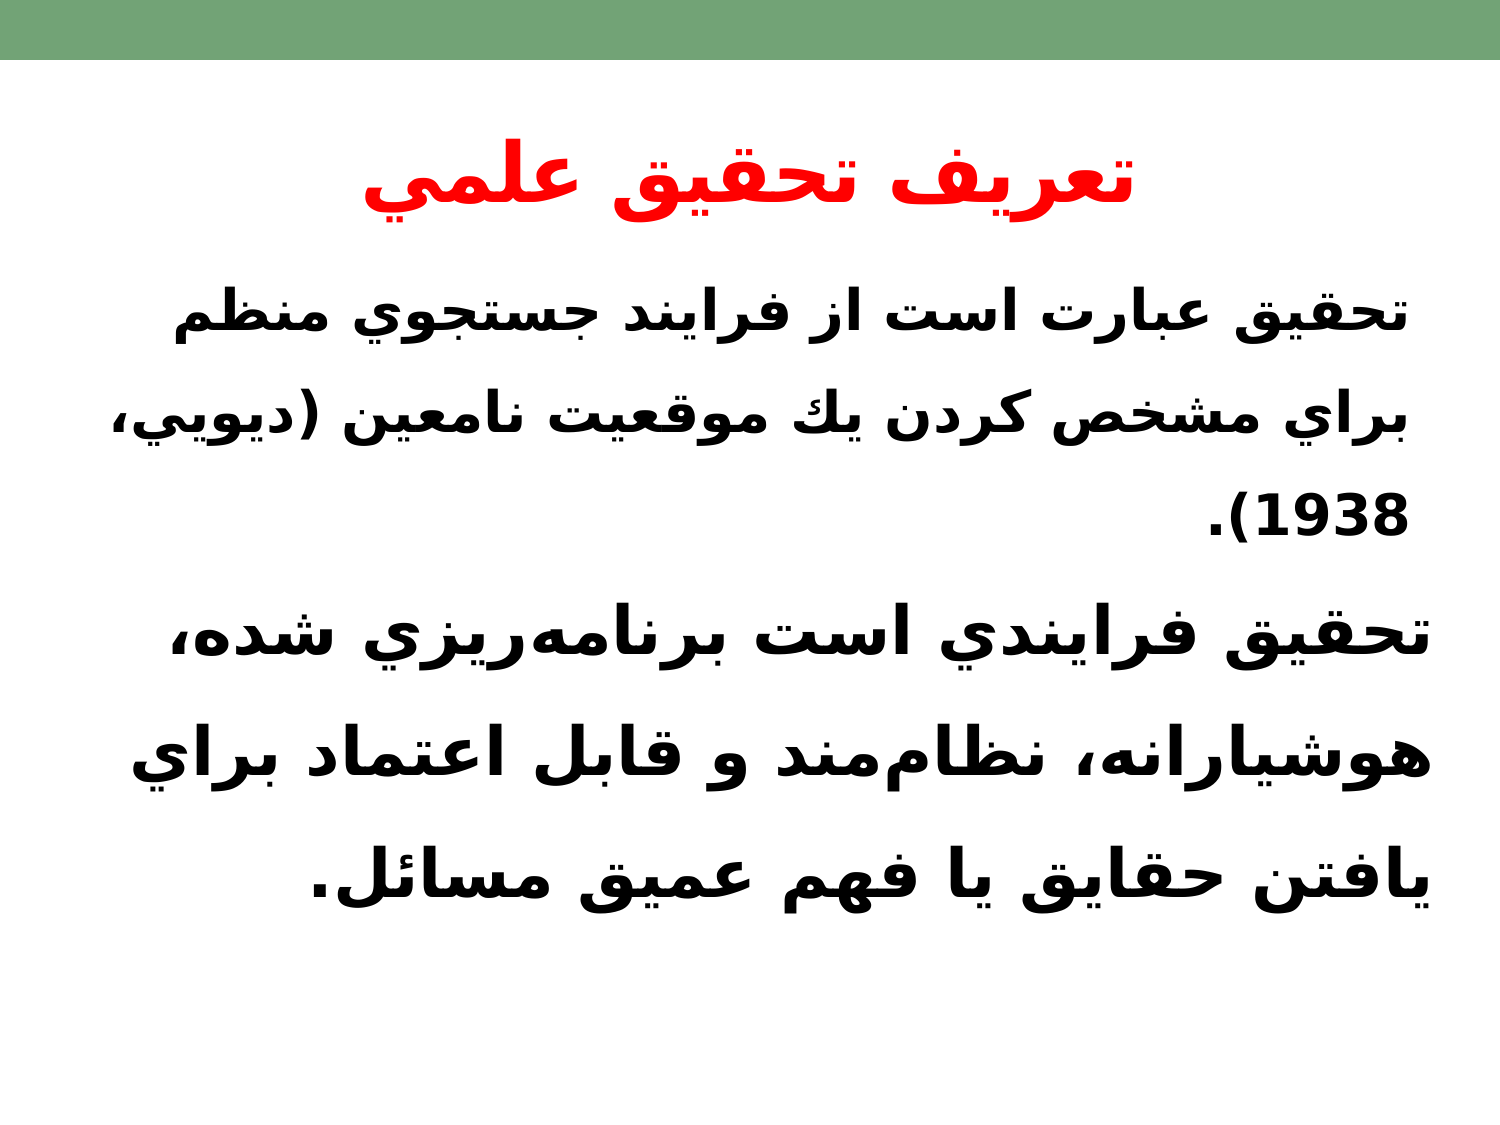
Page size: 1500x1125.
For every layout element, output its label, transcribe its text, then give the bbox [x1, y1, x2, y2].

title تعريف تحقيق علمي [75, 87, 1425, 250]
text_box تحقيق فرايندي است برنامه‌ريزي شده، هوشيارانه، نظام‌مند و قابل اعتماد براي يافتن حقايق يا فهم عميق مسائل. [112, 538, 1450, 957]
list تحقيق عبارت است از فرايند جستجوي منظم براي مشخص كردن يك موقعيت نامعين (ديويي، 1938). [76, 231, 1427, 556]
